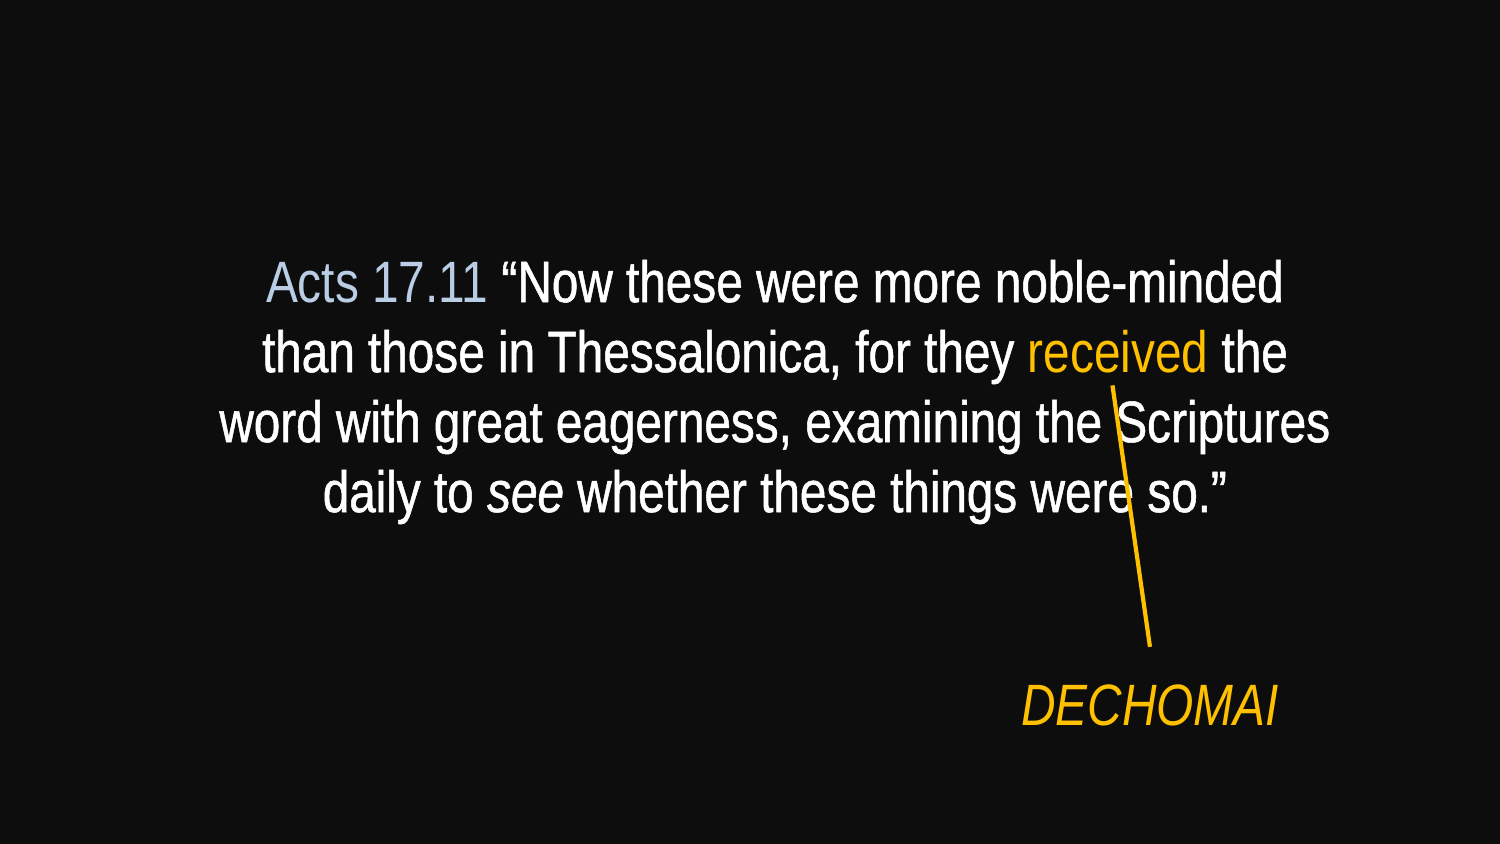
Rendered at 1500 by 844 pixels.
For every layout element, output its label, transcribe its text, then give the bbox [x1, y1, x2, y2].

text_box Acts 17.11 “Now these were more noble-minded than those in Thessalonica, for they received the word with great eagerness, examining the Scriptures daily to see whether these things were so.” [200, 236, 1350, 532]
text_box DECHOMAI [962, 659, 1338, 745]
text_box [1112, 385, 1151, 648]
